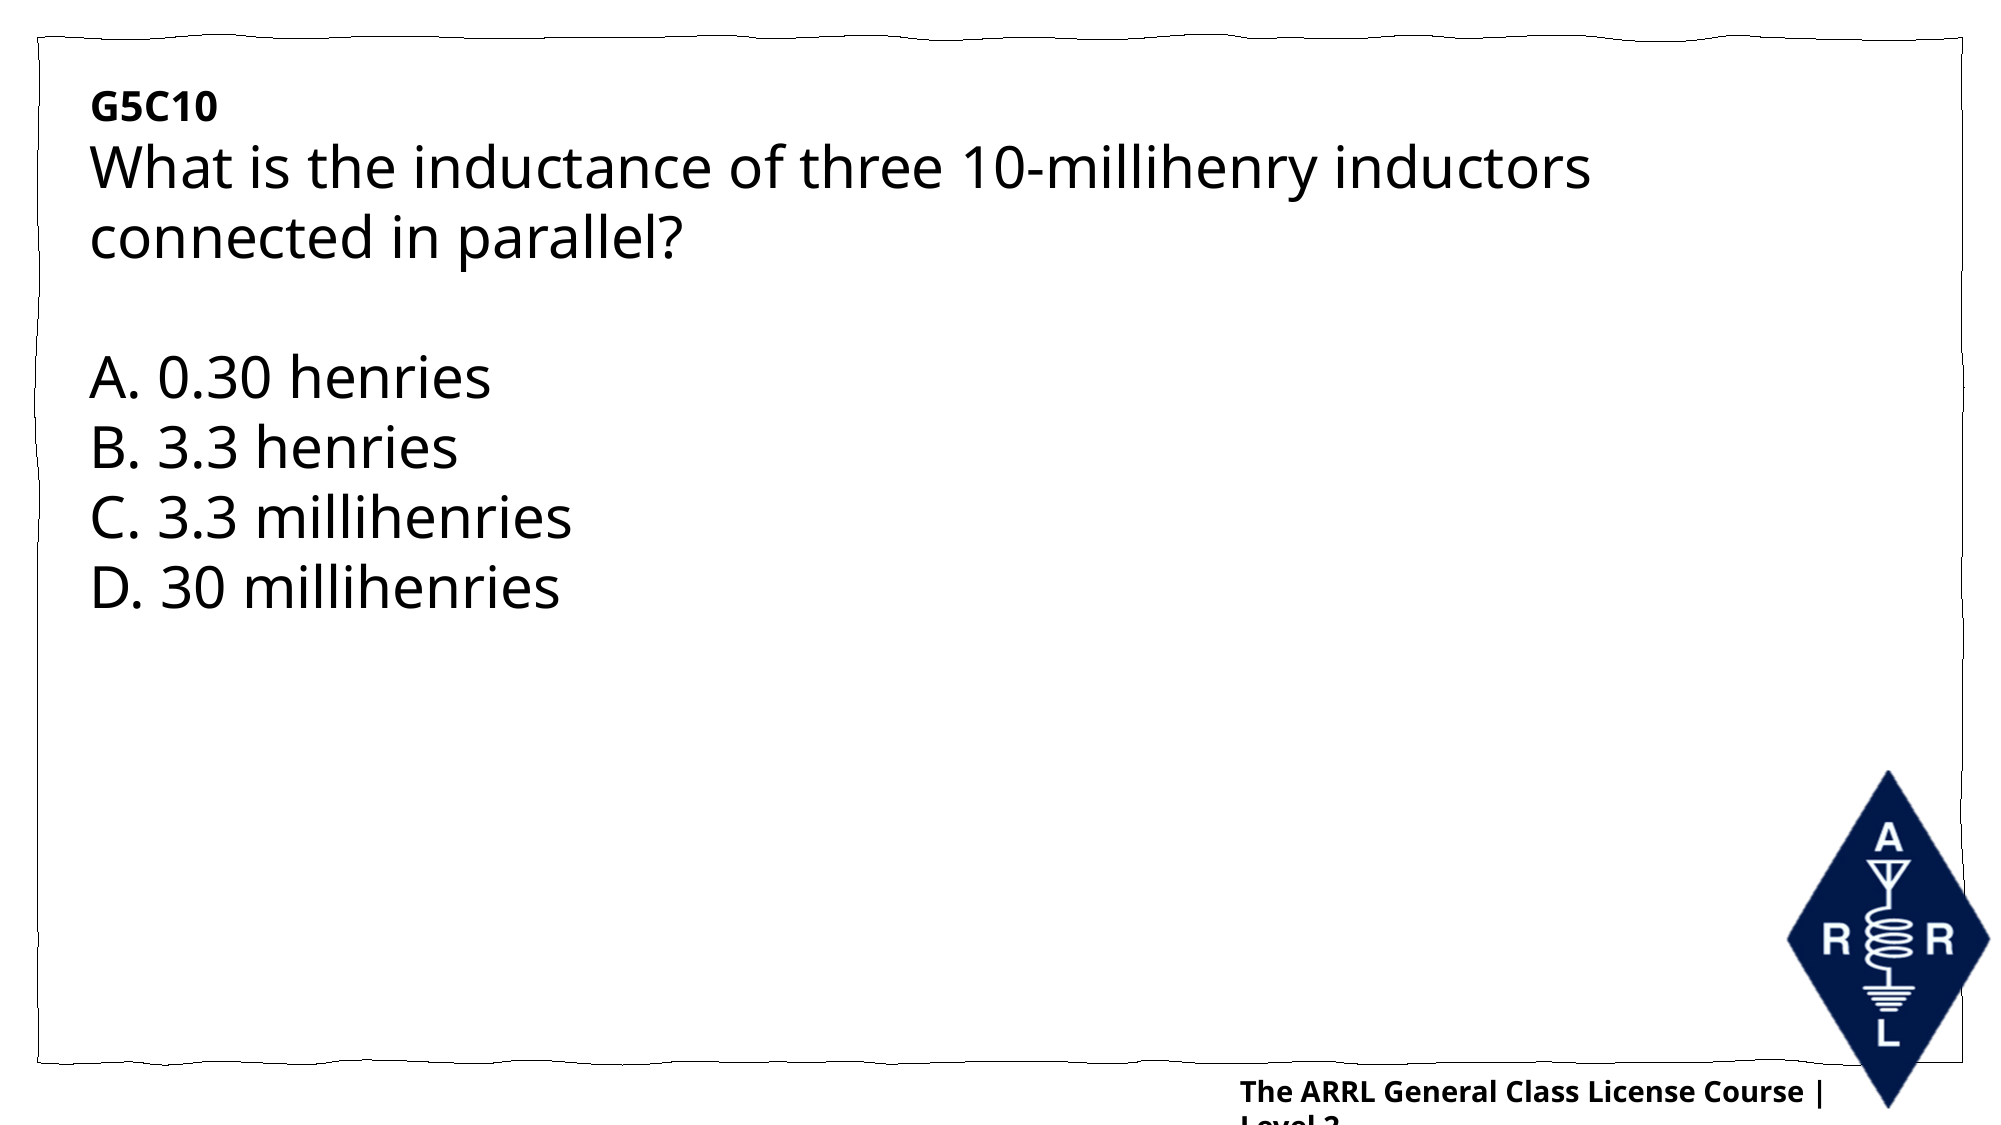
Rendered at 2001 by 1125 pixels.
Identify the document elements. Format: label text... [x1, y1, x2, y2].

text_box G5C10 What is the inductance of three 10-millihenry inductors connected in parallel? A. 0.30 henries B. 3.3 henries C. 3.3 millihenries D. 30 millihenries [75, 72, 1850, 628]
picture [1773, 752, 1999, 1125]
